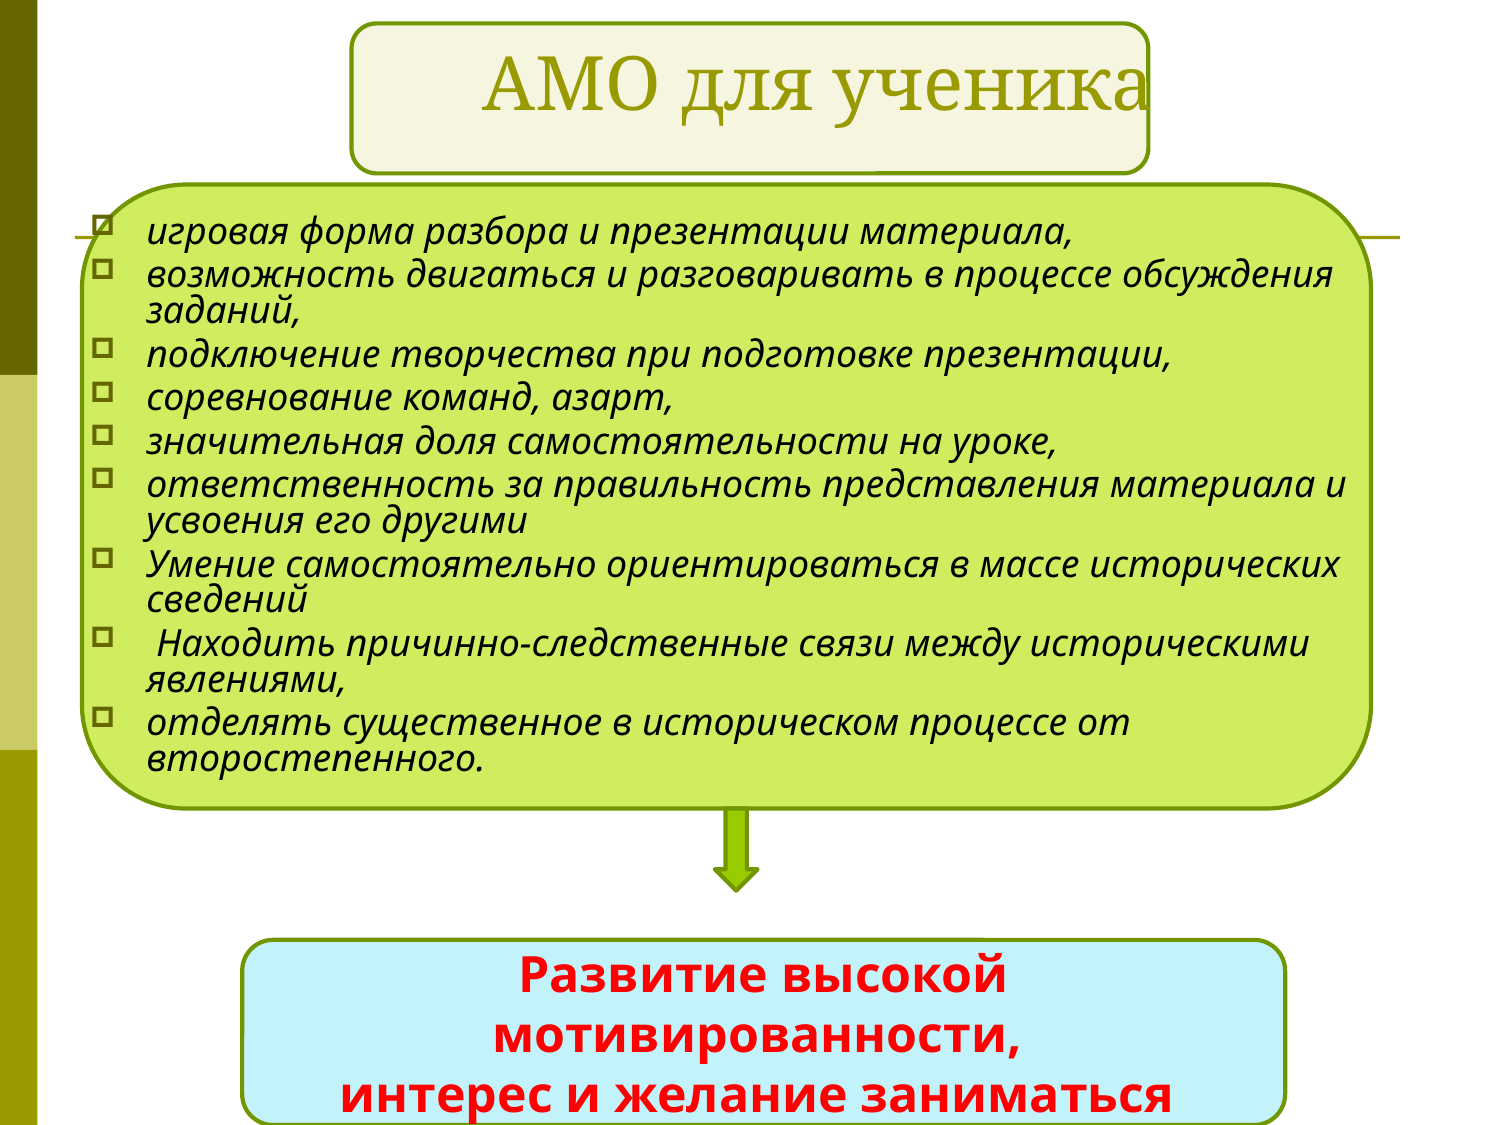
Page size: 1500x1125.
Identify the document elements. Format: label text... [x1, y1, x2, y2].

title АМО для ученика [0, 0, 1351, 162]
text_box [712, 806, 760, 893]
text_box Развитие высокой мотивированности, интерес и желание заниматься [240, 937, 1288, 1125]
list игровая форма разбора и презентации материала, возможность двигаться и разговаривать в процессе обсуждения заданий, подключение творчества при подготовке презентации, соревнование команд, азарт, значительная доля самостоятельности на уроке, ответственность за правильность представления материала и усвоения его другими Умение самостоятельно ориентироваться в массе исторических сведений Находить причинно-следственные связи между историческими явлениями, отделять существенное в историческом процессе от второстепенного. [74, 207, 1426, 809]
text_box [353, 162, 1147, 176]
text_box [118, 182, 1335, 207]
